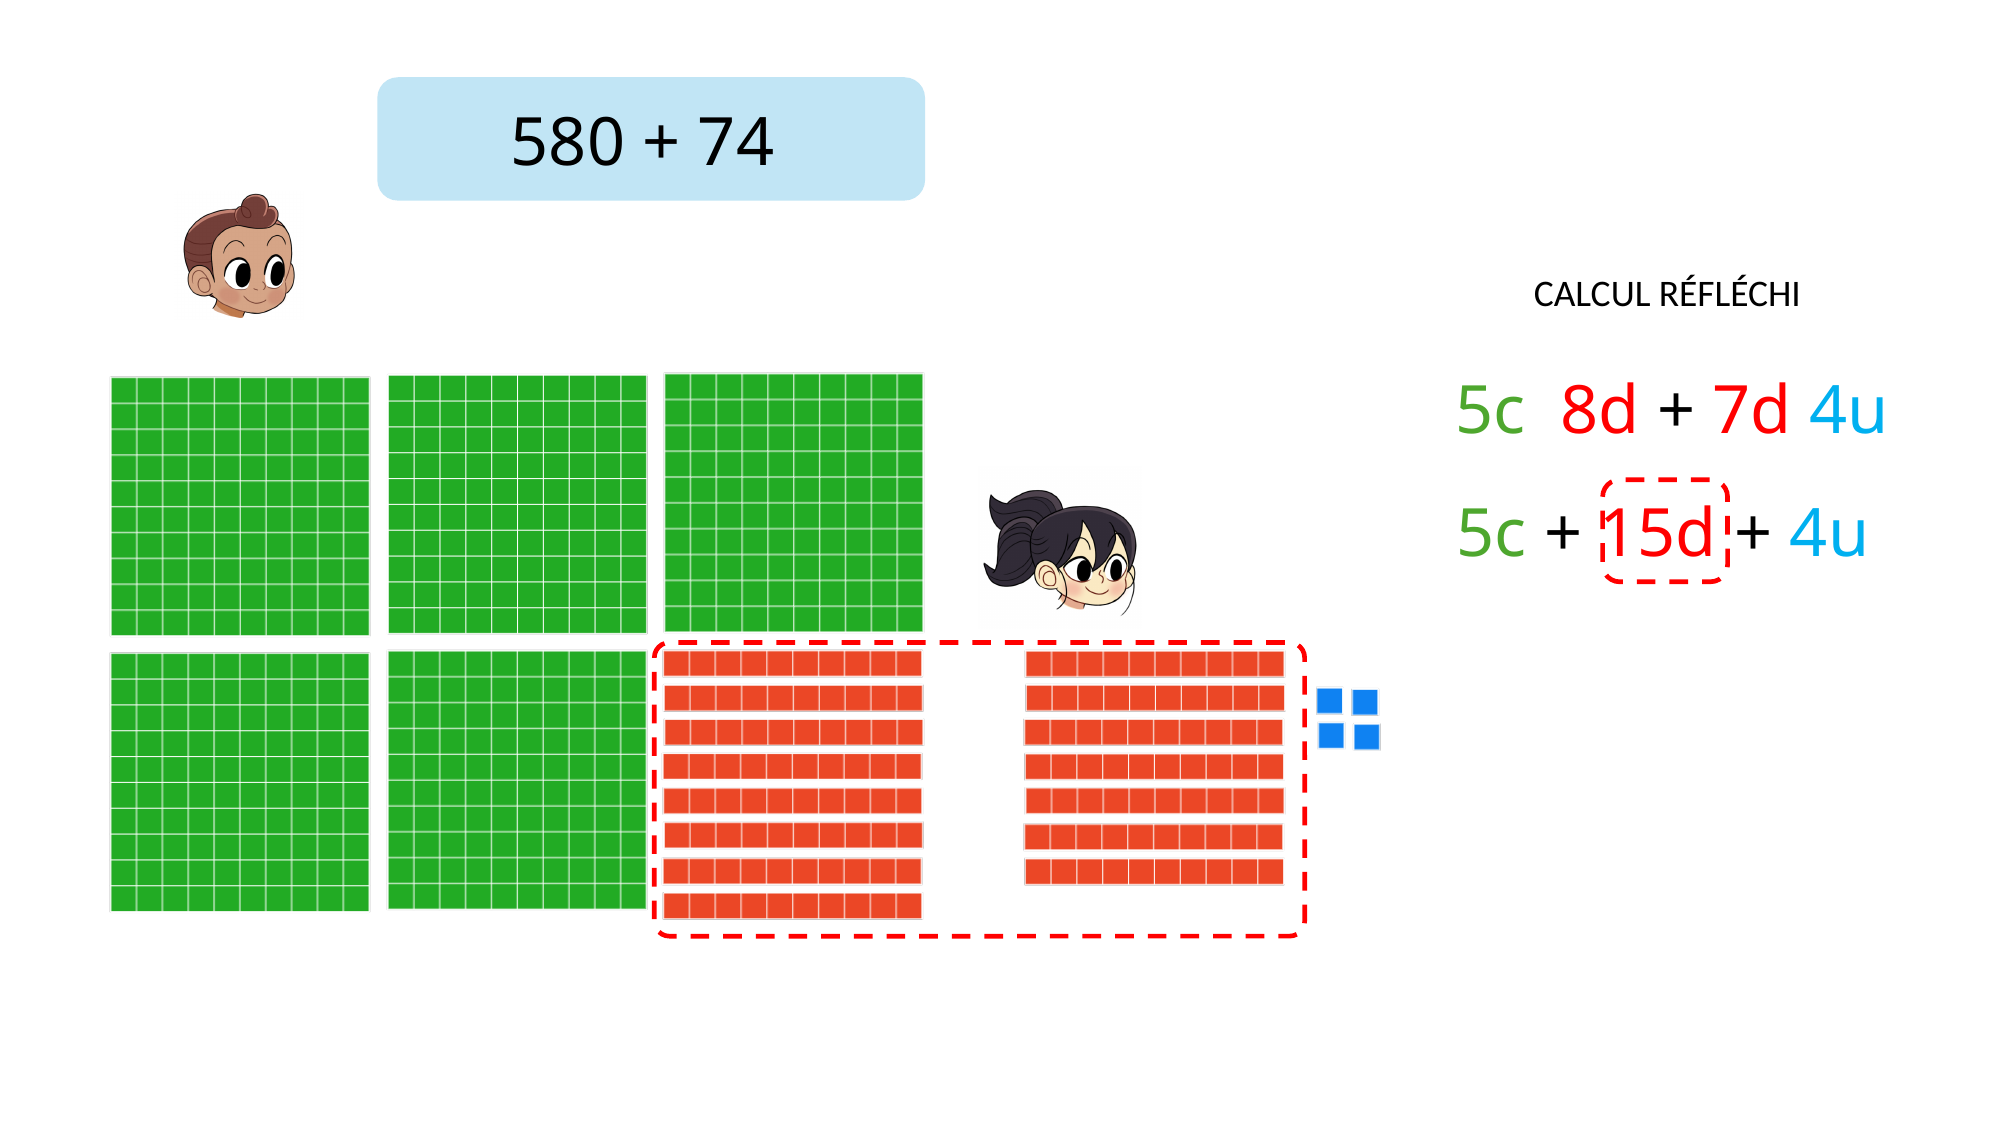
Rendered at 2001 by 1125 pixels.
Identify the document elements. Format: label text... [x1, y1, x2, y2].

text_box 5c 8d + 7d 4u [1438, 359, 1907, 454]
text_box [1601, 478, 1730, 584]
picture [58, 321, 1431, 970]
picture [173, 190, 304, 320]
text_box 5c + 15d + 4u [1431, 482, 1889, 658]
text_box 580 + 74 [375, 75, 927, 203]
text_box CALCUL RÉFLÉCHI [1519, 261, 1826, 322]
